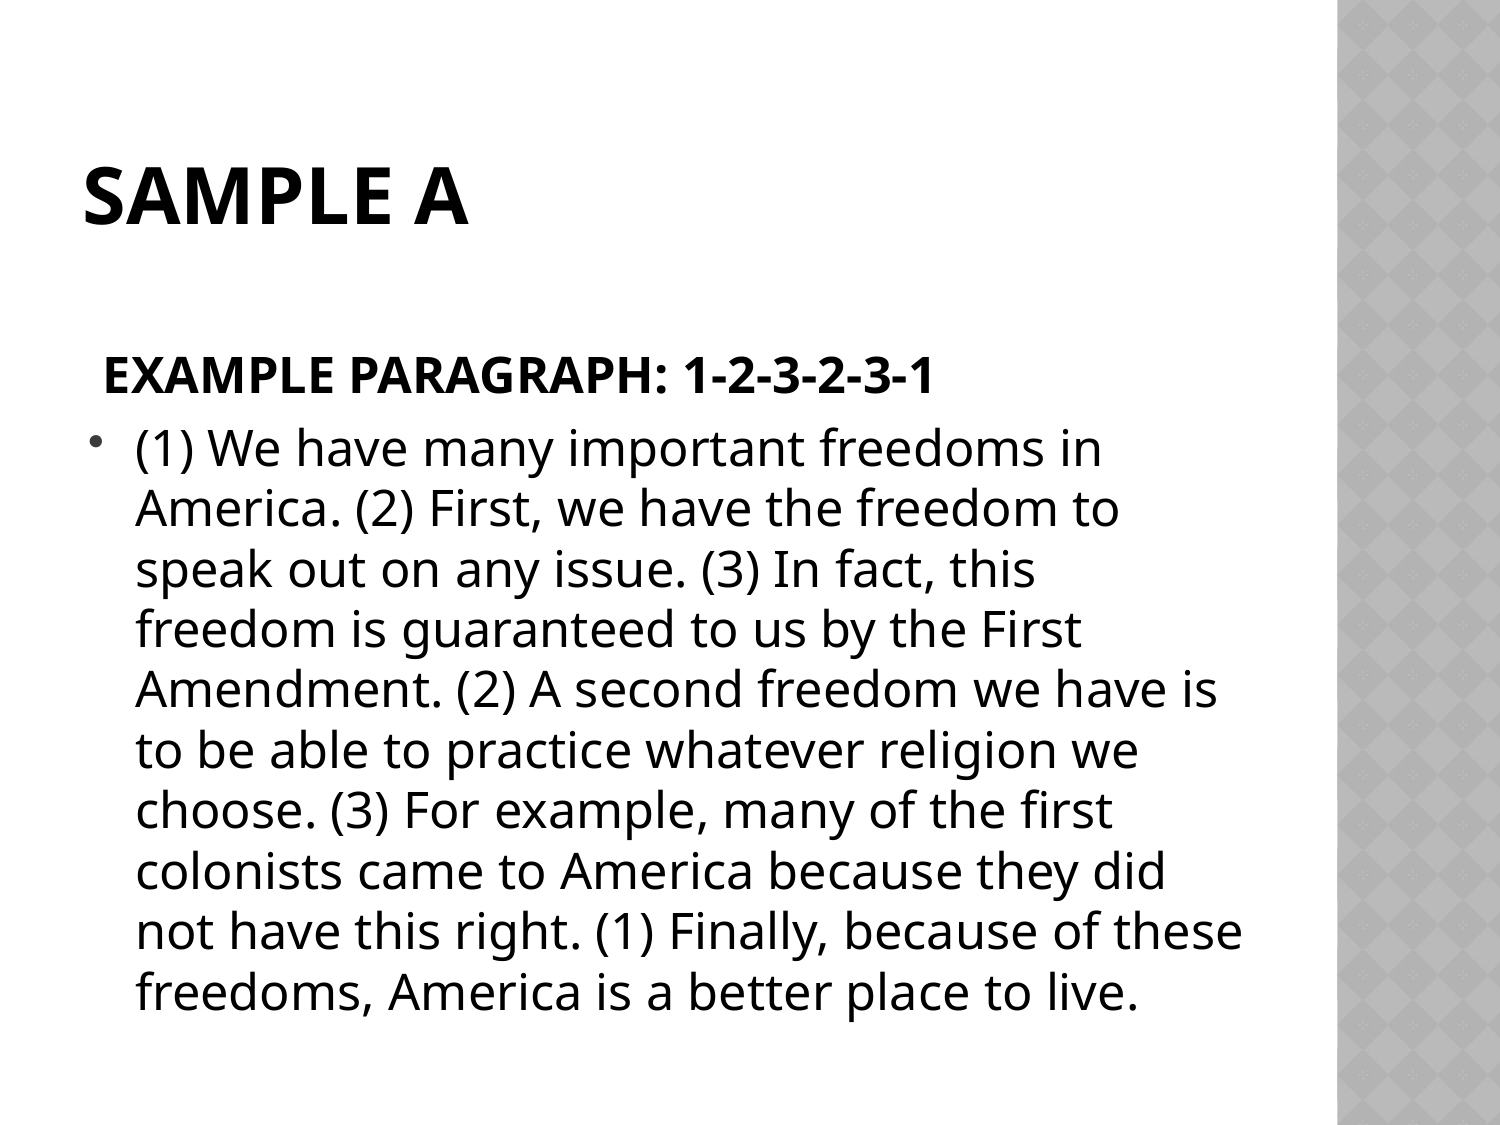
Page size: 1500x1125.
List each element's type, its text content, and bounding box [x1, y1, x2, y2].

title Sample A [75, 52, 1263, 240]
list EXAMPLE PARAGRAPH: 1-2-3-2-3-1 (1) We have many important freedoms in America. (2) First, we have the freedom to speak out on any issue. (3) In fact, this freedom is guaranteed to us by the First Amendment. (2) A second freedom we have is to be able to practice whatever religion we choose. (3) For example, many of the first colonists came to America because they did not have this right. (1) Finally, because of these freedoms, America is a better place to live. [75, 264, 1263, 1059]
